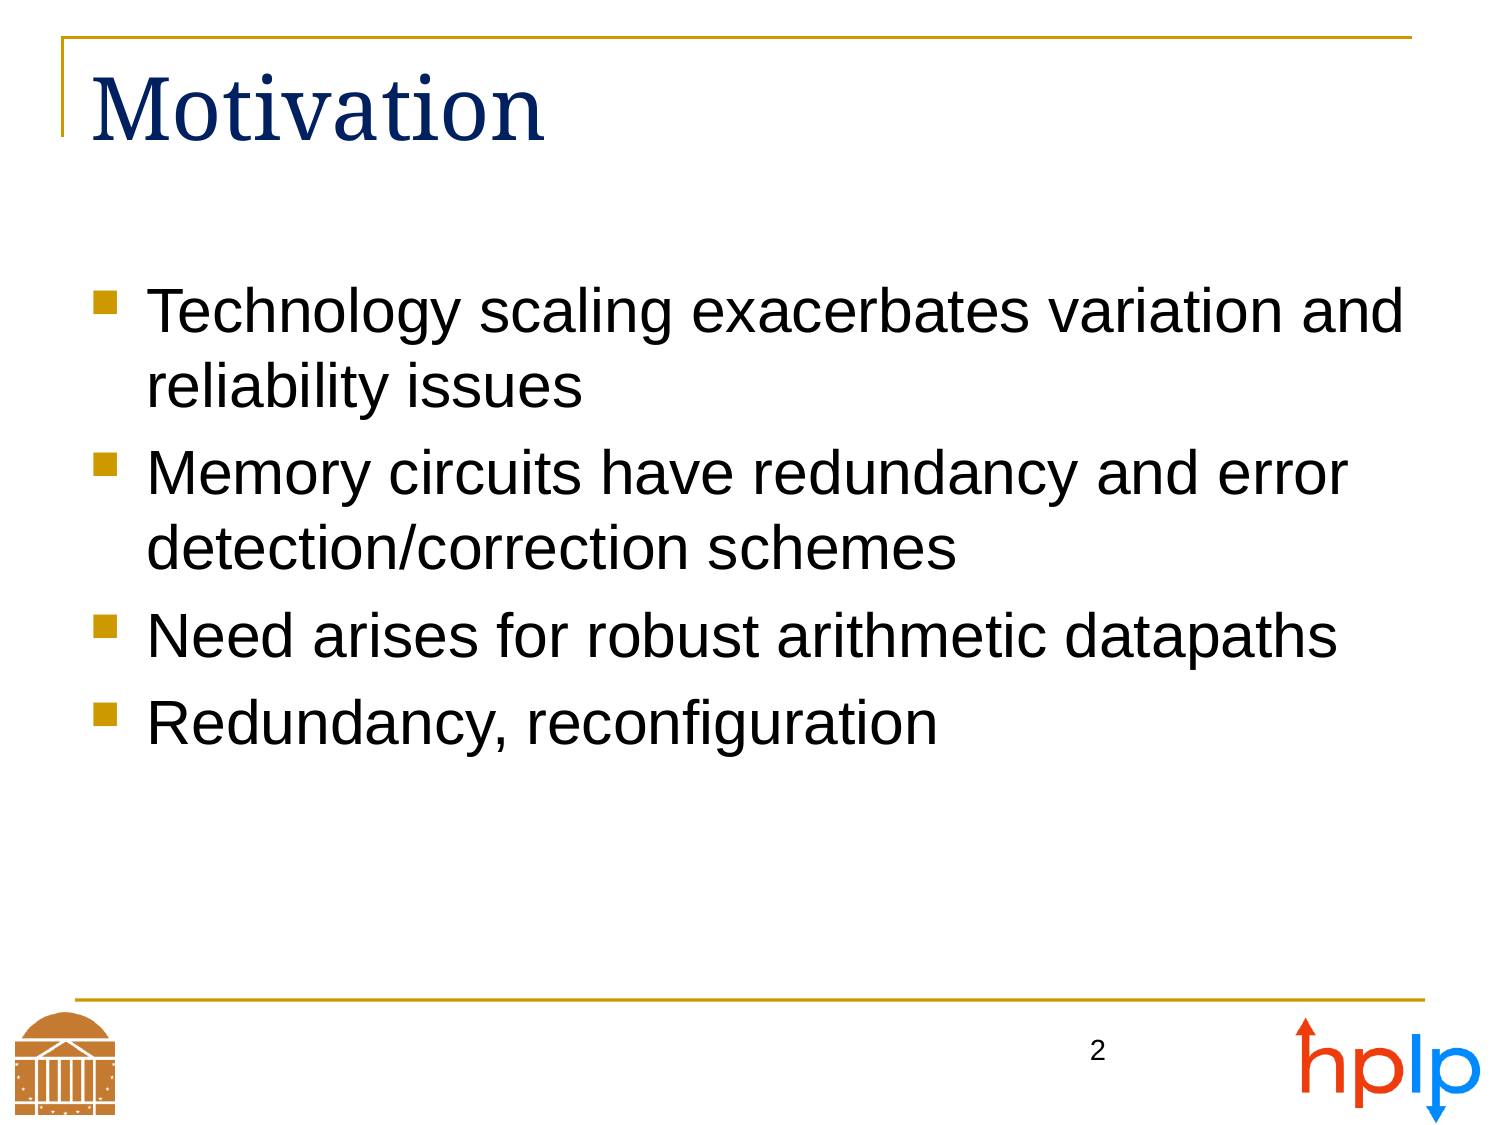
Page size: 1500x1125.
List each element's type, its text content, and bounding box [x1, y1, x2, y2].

title Motivation [74, 45, 1426, 233]
slide_number 2 [1074, 1024, 1425, 1100]
picture [15, 1012, 115, 1115]
picture [1257, 999, 1500, 1125]
list Technology scaling exacerbates variation and reliability issues Memory circuits have redundancy and error detection/correction schemes Need arises for robust arithmetic datapaths Redundancy, reconfiguration [74, 262, 1426, 1006]
